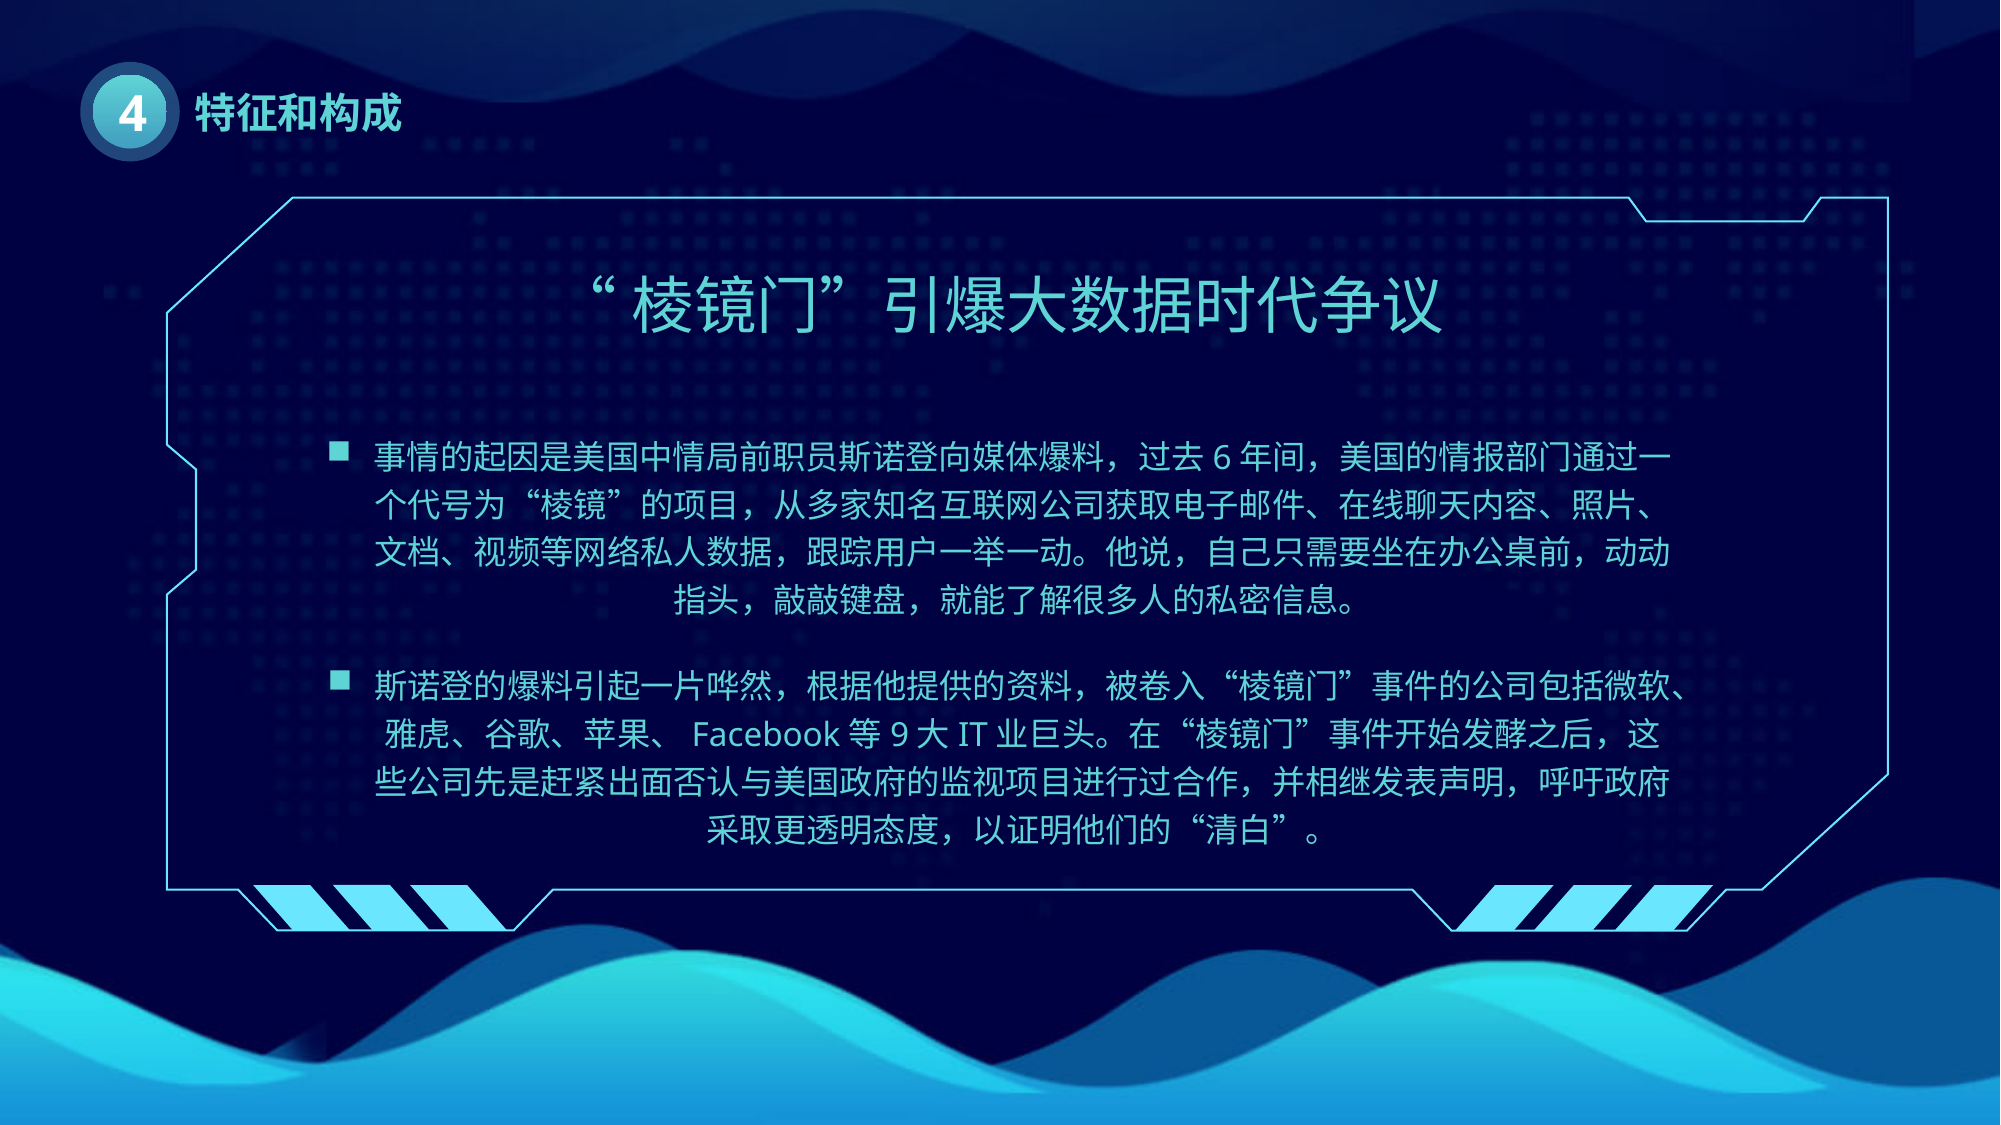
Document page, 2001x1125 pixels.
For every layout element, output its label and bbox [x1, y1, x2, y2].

text_box [80, 61, 578, 162]
text_box [166, 197, 1888, 931]
picture [0, 0, 2000, 1125]
